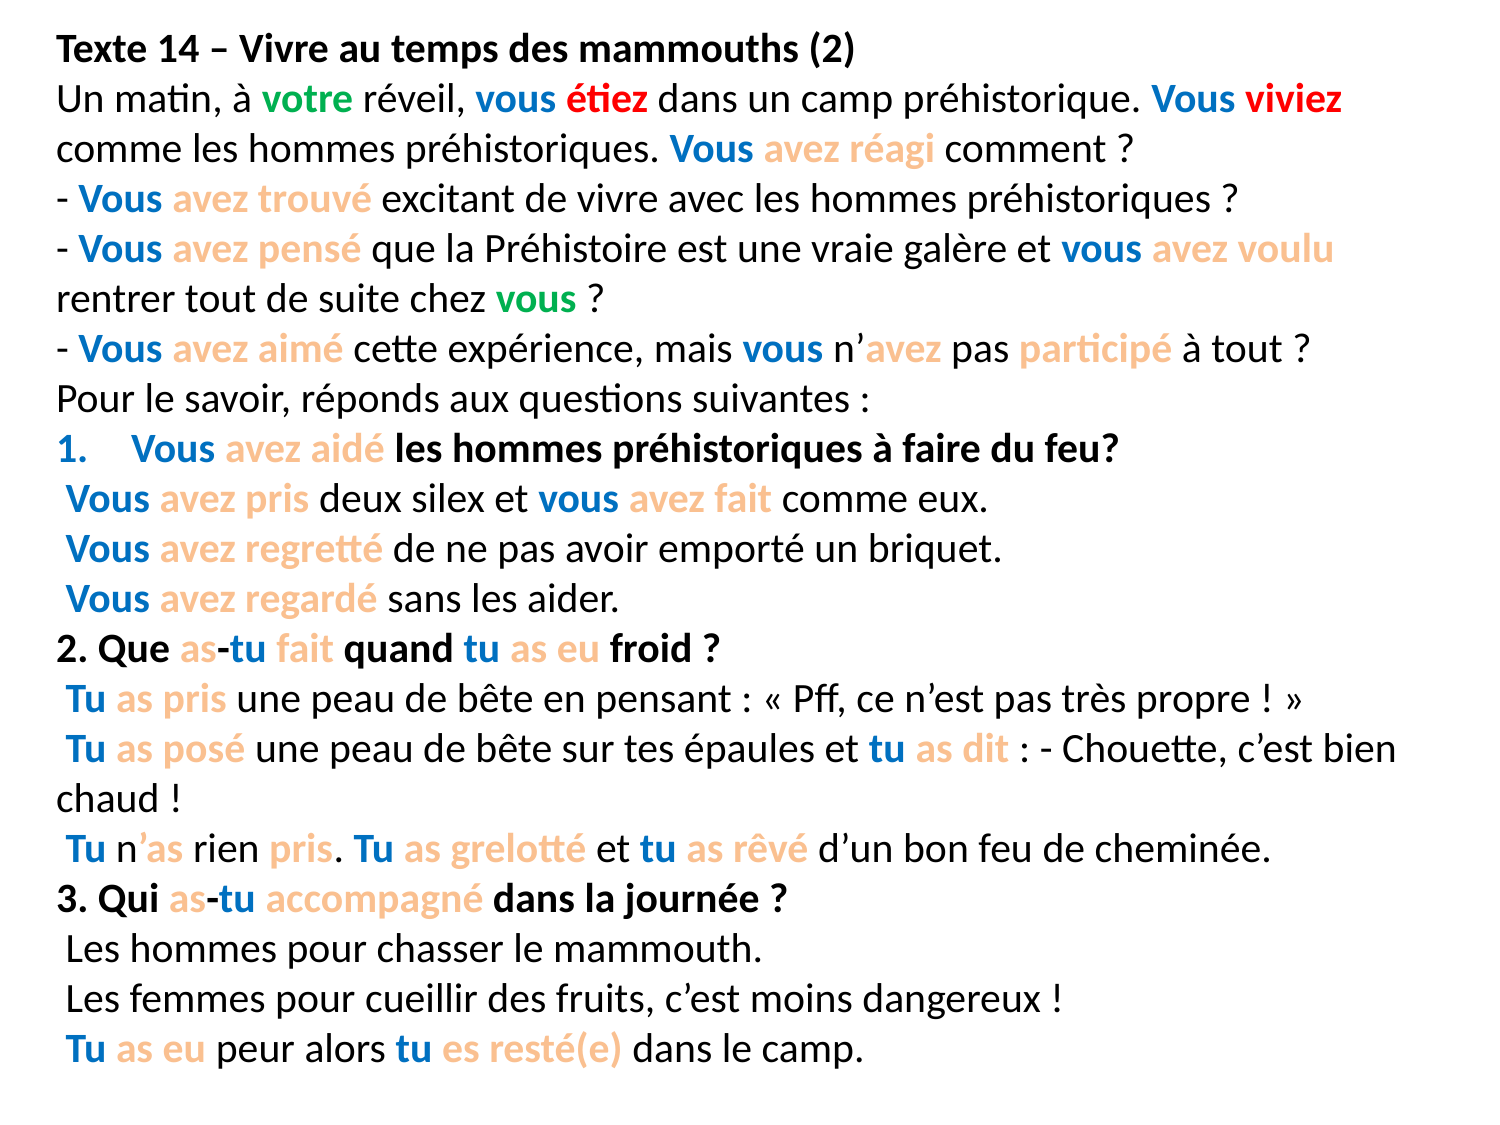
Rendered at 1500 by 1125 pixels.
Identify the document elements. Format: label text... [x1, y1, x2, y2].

text_box Texte 14 – Vivre au temps des mammouths (2) Un matin, à votre réveil, vous étiez dans un camp préhistorique. Vous viviez comme les hommes préhistoriques. Vous avez réagi comment ? - Vous avez trouvé excitant de vivre avec les hommes préhistoriques ? - Vous avez pensé que la Préhistoire est une vraie galère et vous avez voulu rentrer tout de suite chez vous ? - Vous avez aimé cette expérience, mais vous n’avez pas participé à tout ? Pour le savoir, réponds aux questions suivantes : Vous avez aidé les hommes préhistoriques à faire du feu? Vous avez pris deux silex et vous avez fait comme eux. Vous avez regretté de ne pas avoir emporté un briquet. Vous avez regardé sans les aider. 2. Que as-tu fait quand tu as eu froid ? Tu as pris une peau de bête en pensant : « Pff, ce n’est pas très propre ! » Tu as posé une peau de bête sur tes épaules et tu as dit : - Chouette, c’est bien chaud ! Tu n’as rien pris. Tu as grelotté et tu as rêvé d’un bon feu de cheminée. 3. Qui as-tu accompagné dans la journée ? Les hommes pour chasser le mammouth. Les femmes pour cueillir des fruits, c’est moins dangereux ! Tu as eu peur alors tu es resté(e) dans le camp. [41, 13, 1471, 1079]
